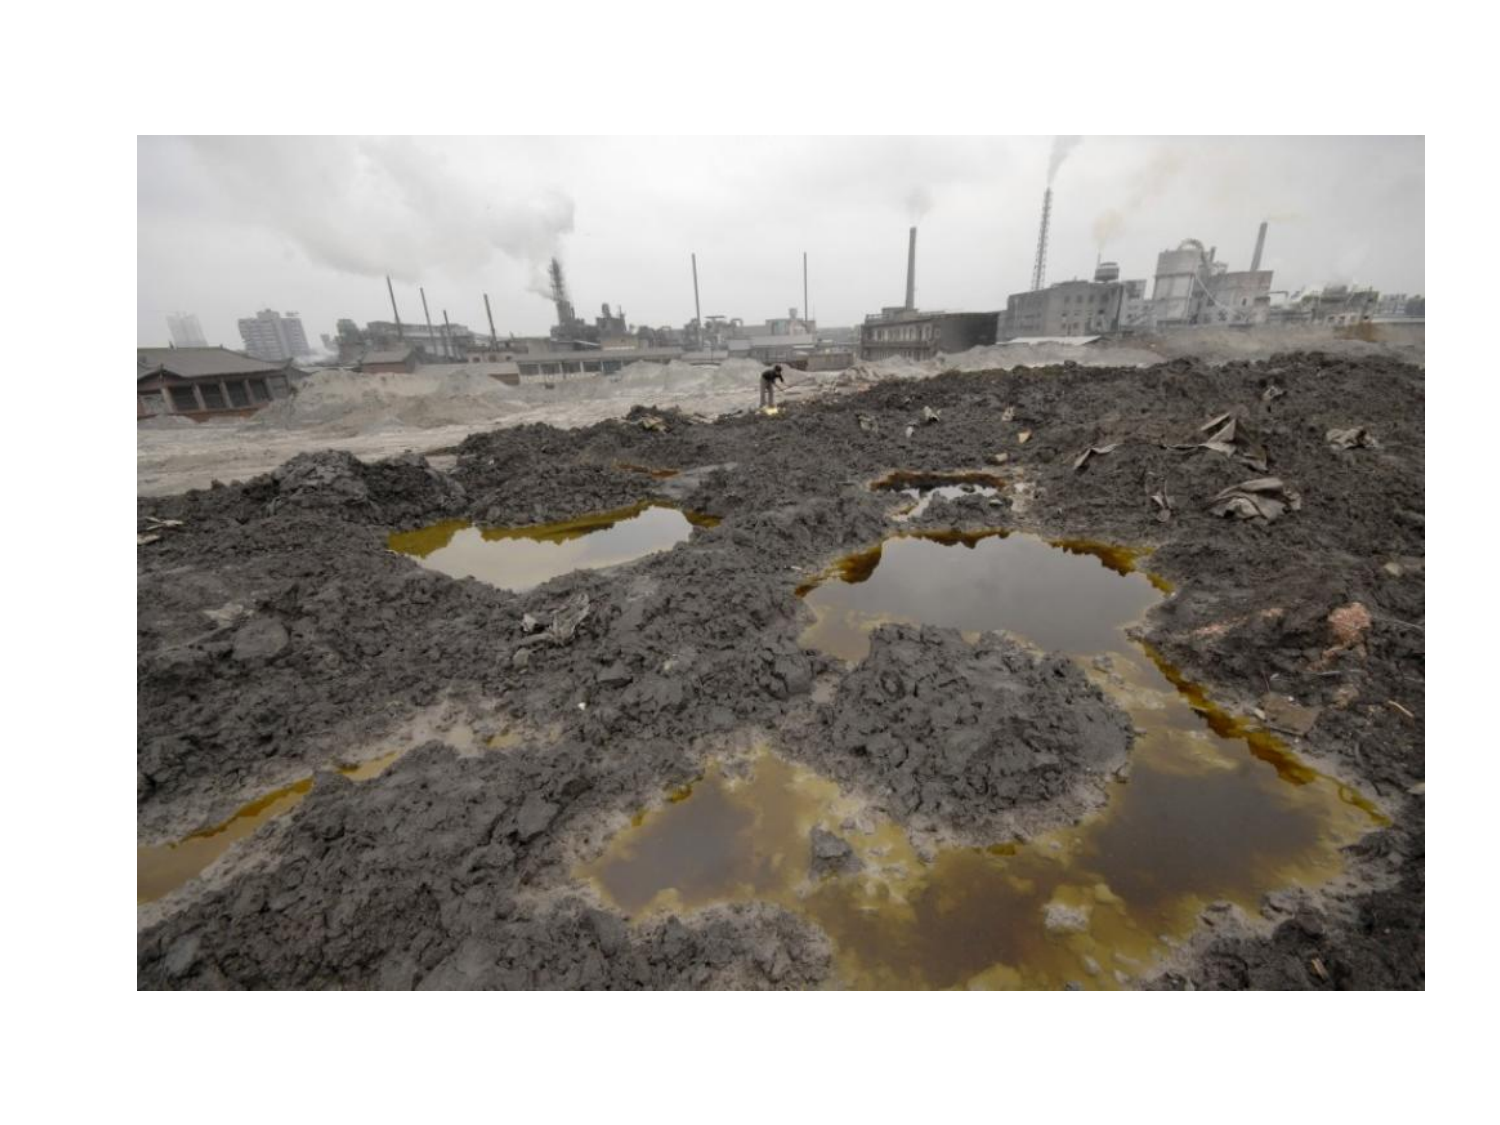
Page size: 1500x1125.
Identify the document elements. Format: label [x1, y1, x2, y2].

list [136, 0, 1426, 1125]
